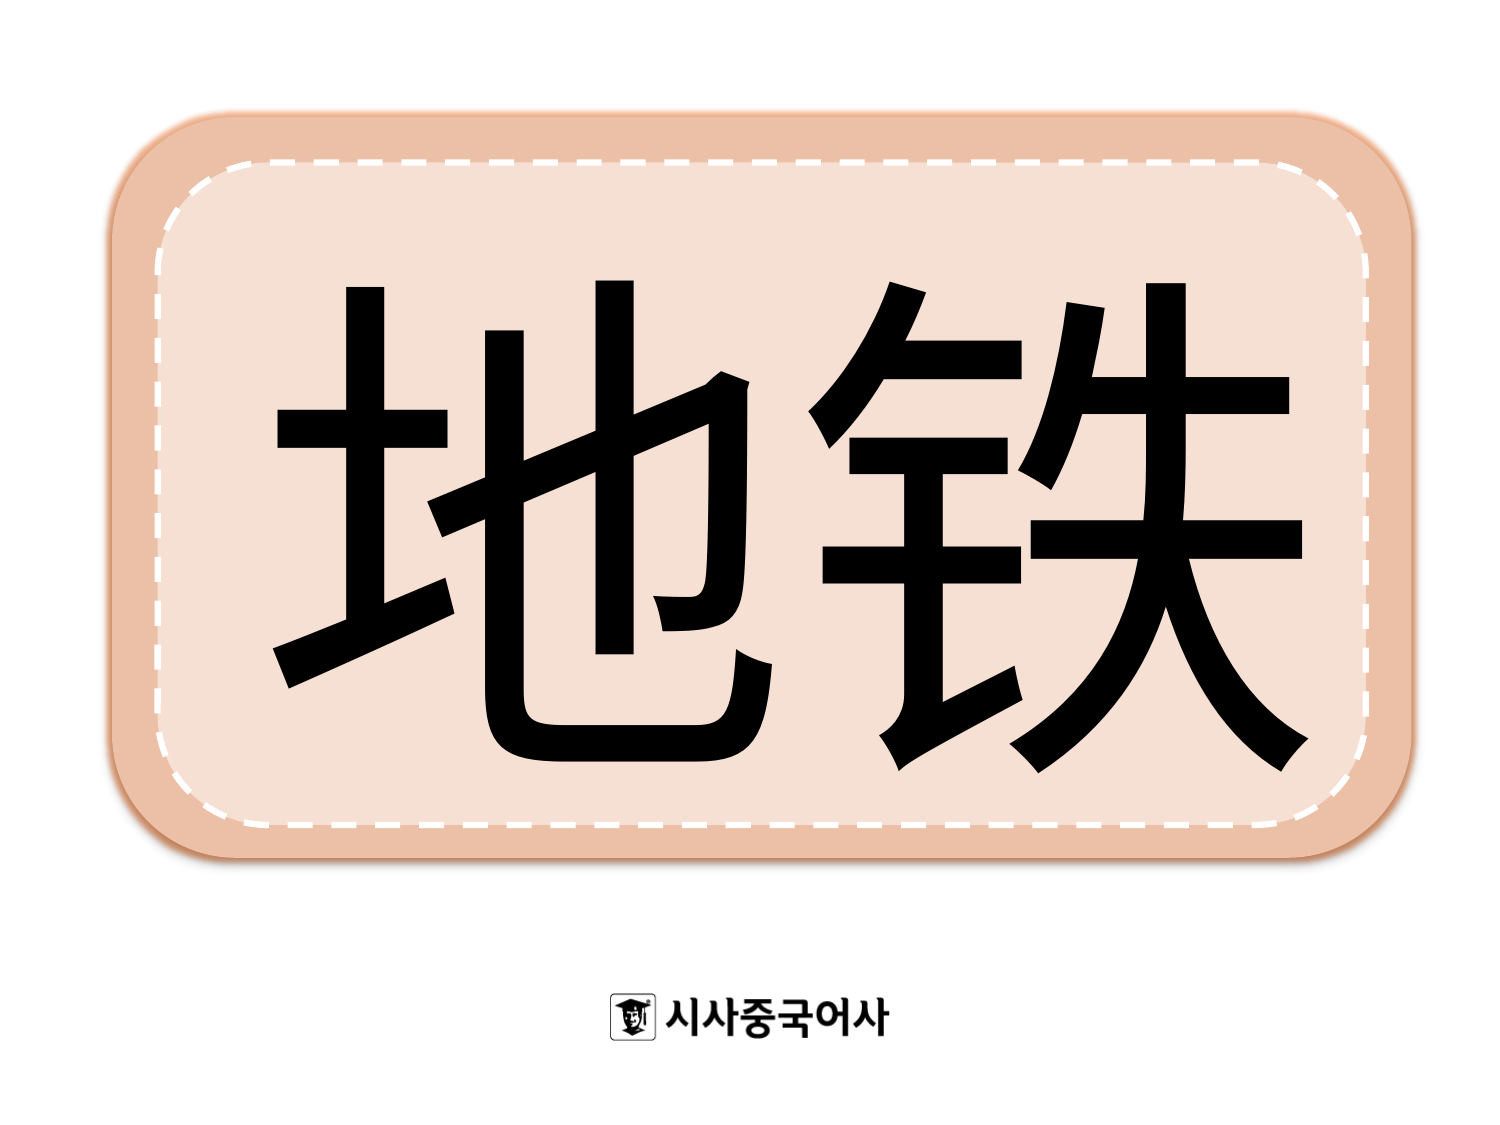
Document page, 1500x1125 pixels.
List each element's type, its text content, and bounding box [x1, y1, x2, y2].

text_box [162, 160, 1371, 824]
picture [602, 987, 898, 1047]
text_box 地铁 [187, 185, 1396, 849]
